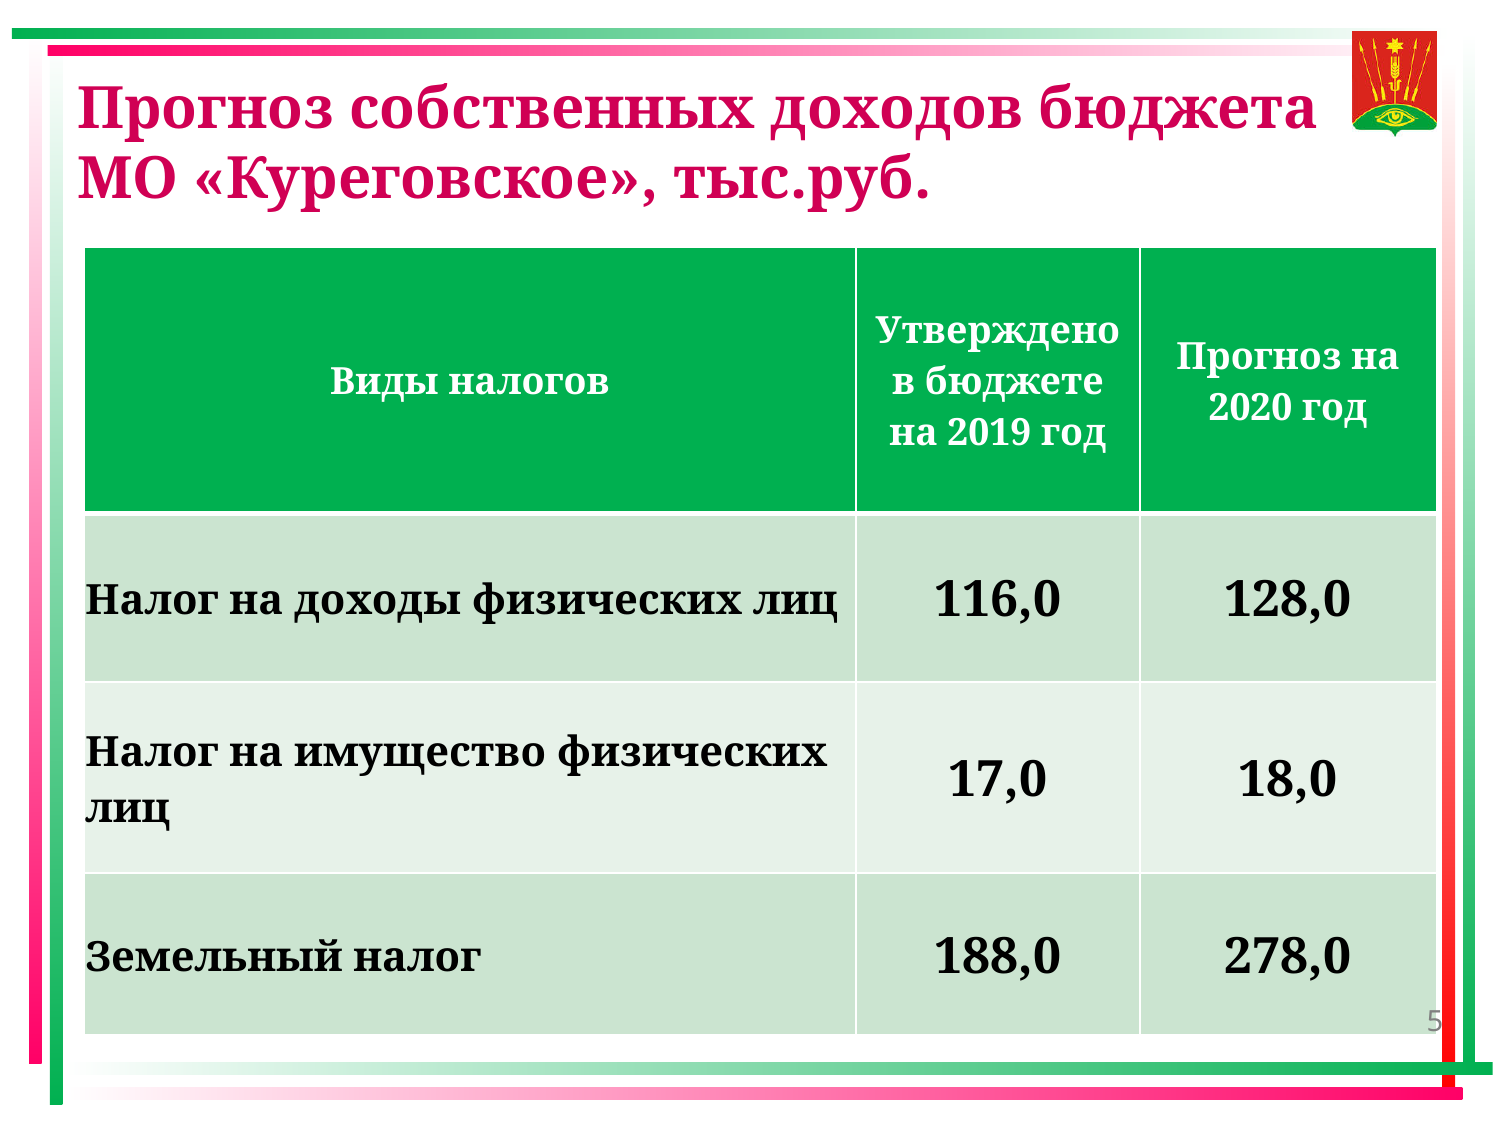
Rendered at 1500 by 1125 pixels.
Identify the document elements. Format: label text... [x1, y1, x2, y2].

table_cell Налог на доходы физических лиц [85, 516, 855, 681]
table_cell 278,0 [1141, 874, 1436, 1034]
slide_number 5 [1411, 999, 1463, 1051]
table_cell 188,0 [857, 874, 1139, 1034]
picture [1352, 31, 1437, 138]
table_header Виды налогов [85, 248, 855, 511]
table_header Прогноз на 2020 год [1141, 248, 1436, 511]
table_cell 116,0 [857, 516, 1139, 681]
title Прогноз собственных доходов бюджета МО «Куреговское», тыс.руб. [62, 62, 1375, 200]
table_cell Земельный налог [85, 874, 855, 1034]
table_cell 18,0 [1141, 683, 1436, 872]
table_cell Налог на имущество физических лиц [85, 683, 855, 872]
table_cell 17,0 [857, 683, 1139, 872]
table_header Утверждено в бюджете на 2019 год [857, 248, 1139, 511]
table_cell 128,0 [1141, 516, 1436, 681]
